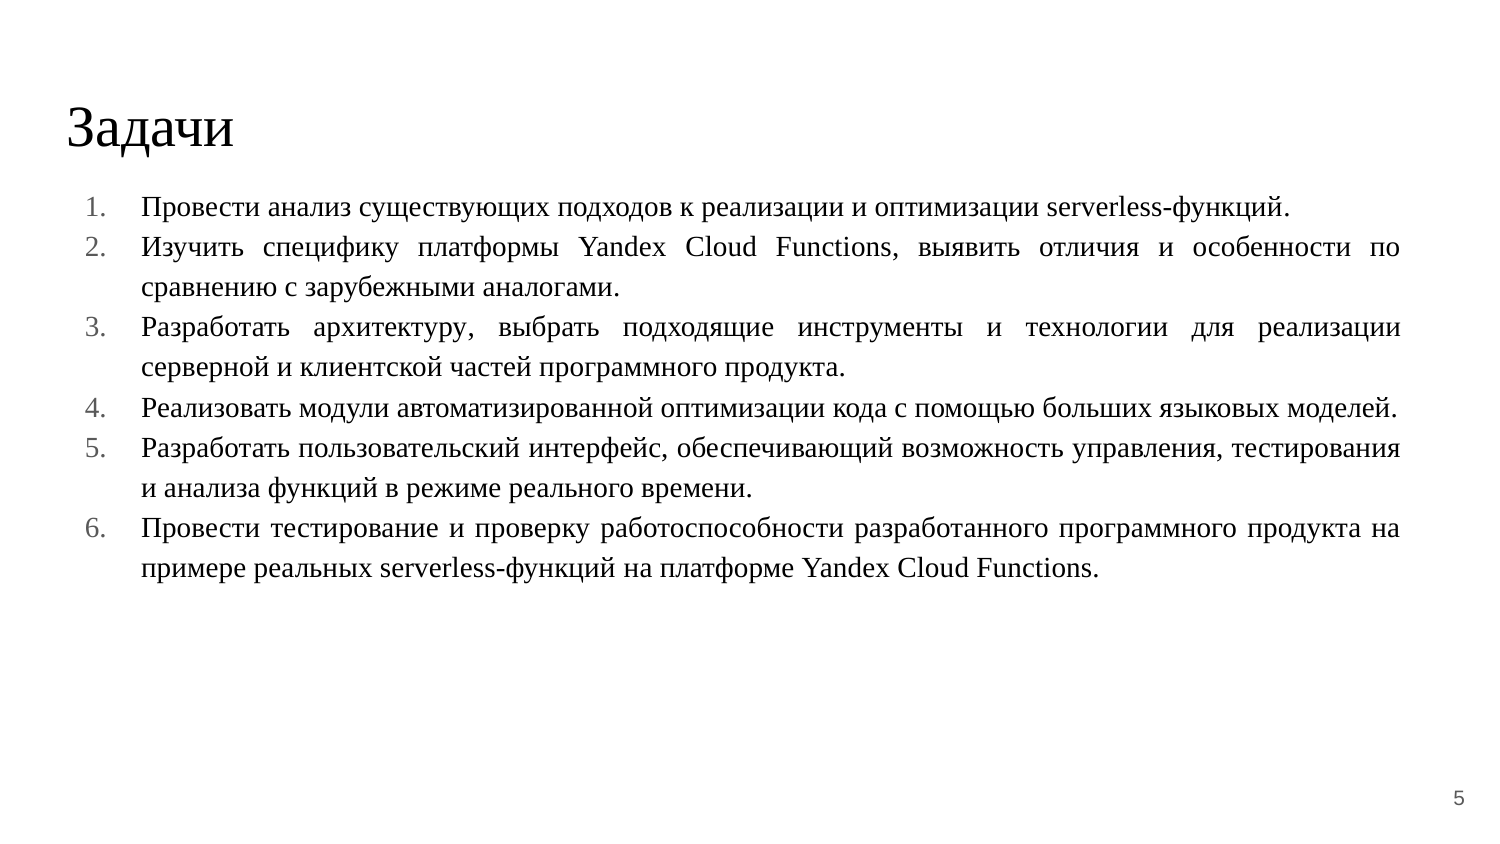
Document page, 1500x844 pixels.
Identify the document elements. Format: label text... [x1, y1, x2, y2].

slide_number 5 [1389, 764, 1480, 830]
list Провести анализ существующих подходов к реализации и оптимизации serverless-функций. Изучить специфику платформы Yandex Cloud Functions, выявить отличия и особенности по сравнению с зарубежными аналогами. Разработать архитектуру, выбрать подходящие инструменты и технологии для реализации серверной и клиентской частей программного продукта. Реализовать модули автоматизированной оптимизации кода с помощью больших языковых моделей. Разработать пользовательский интерфейс, обеспечивающий возможность управления, тестирования и анализа функций в режиме реального времени. Провести тестирование и проверку работоспособности разработанного программного продукта на примере реальных serverless-функций на платформе Yandex Cloud Functions. [51, 166, 1417, 339]
title Задачи [51, 72, 1449, 167]
